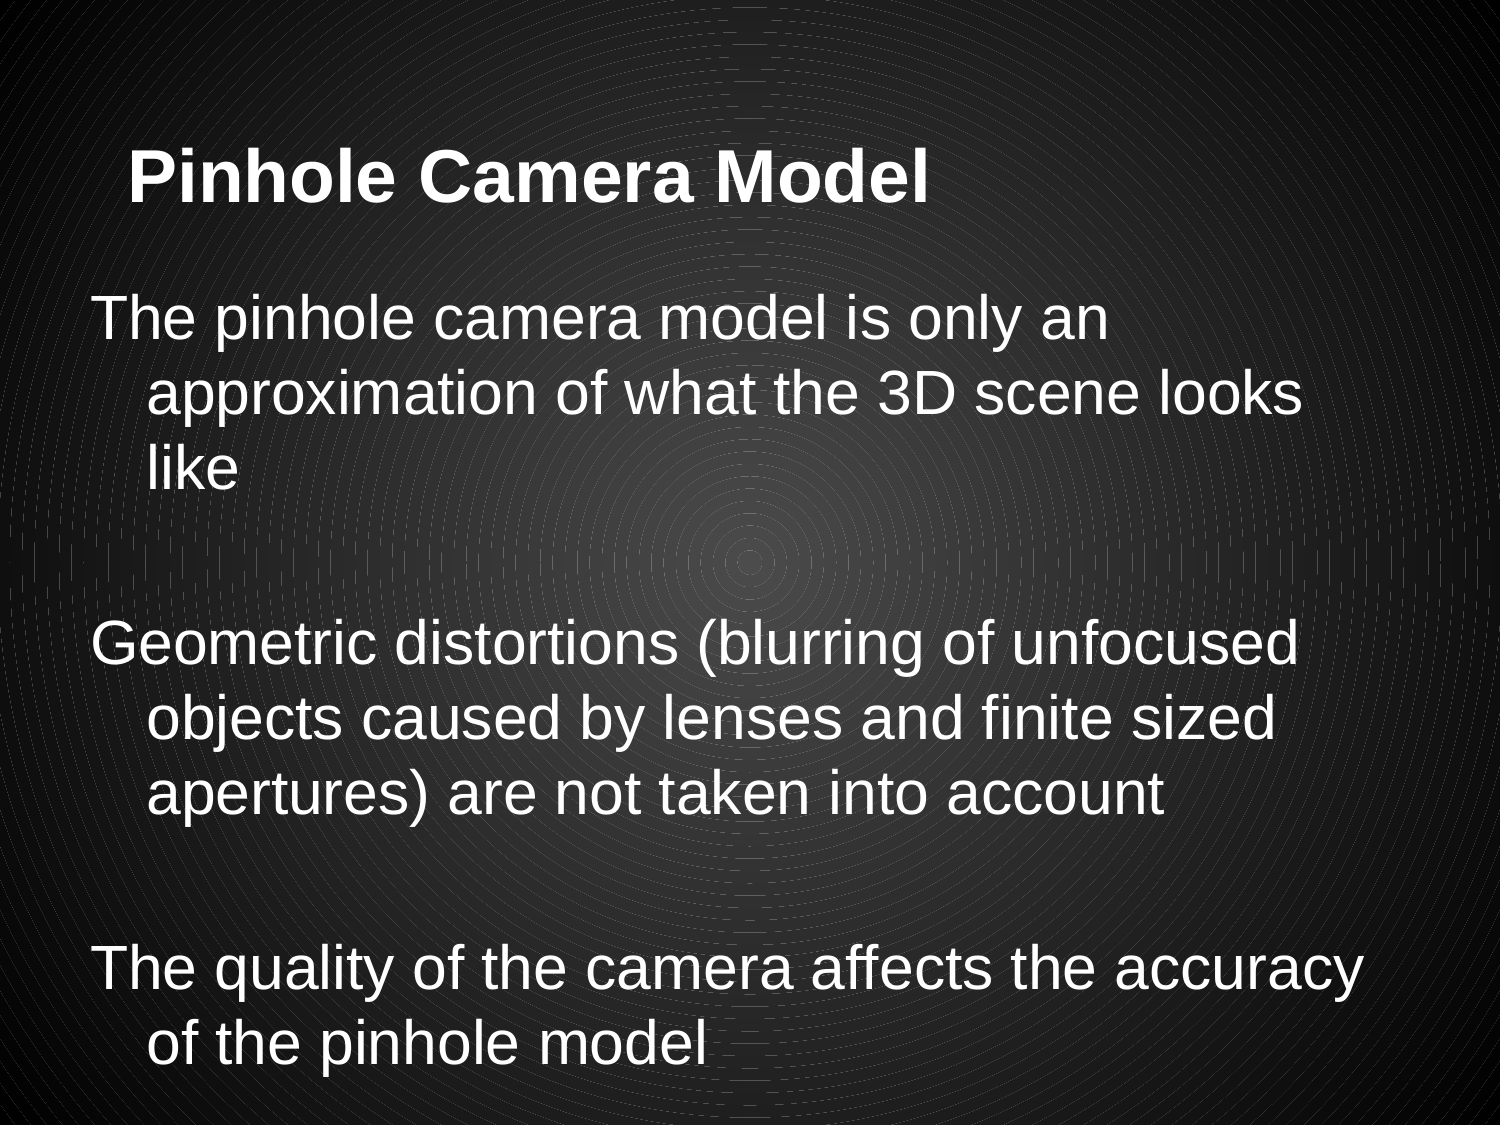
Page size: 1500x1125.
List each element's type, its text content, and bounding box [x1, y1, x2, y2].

list The pinhole camera model is only an approximation of what the 3D scene looks like Geometric distortions (blurring of unfocused objects caused by lenses and finite sized apertures) are not taken into account The quality of the camera affects the accuracy of the pinhole model [75, 262, 1425, 1125]
title Pinhole Camera Model [75, 14, 1425, 233]
